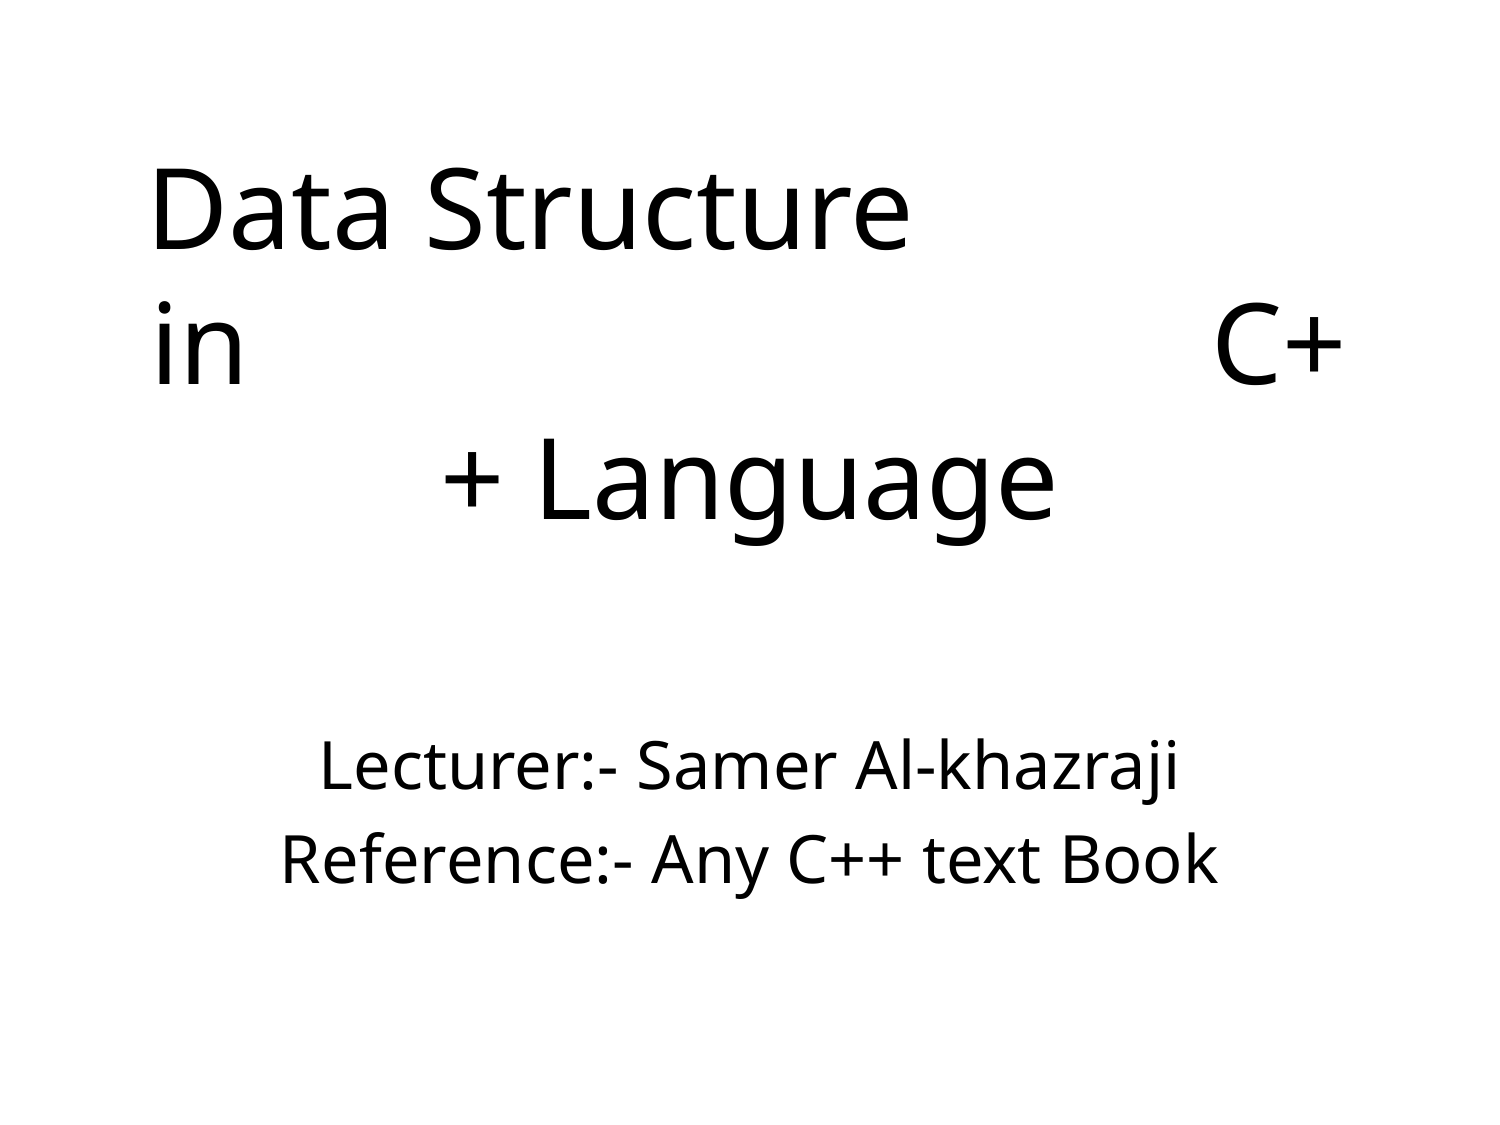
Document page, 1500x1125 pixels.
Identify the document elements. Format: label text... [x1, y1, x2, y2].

subtitle Lecturer:- Samer Al-khazraji Reference:- Any C++ text Book [225, 675, 1275, 950]
title Data Structure in C++ Language [112, 87, 1388, 591]
